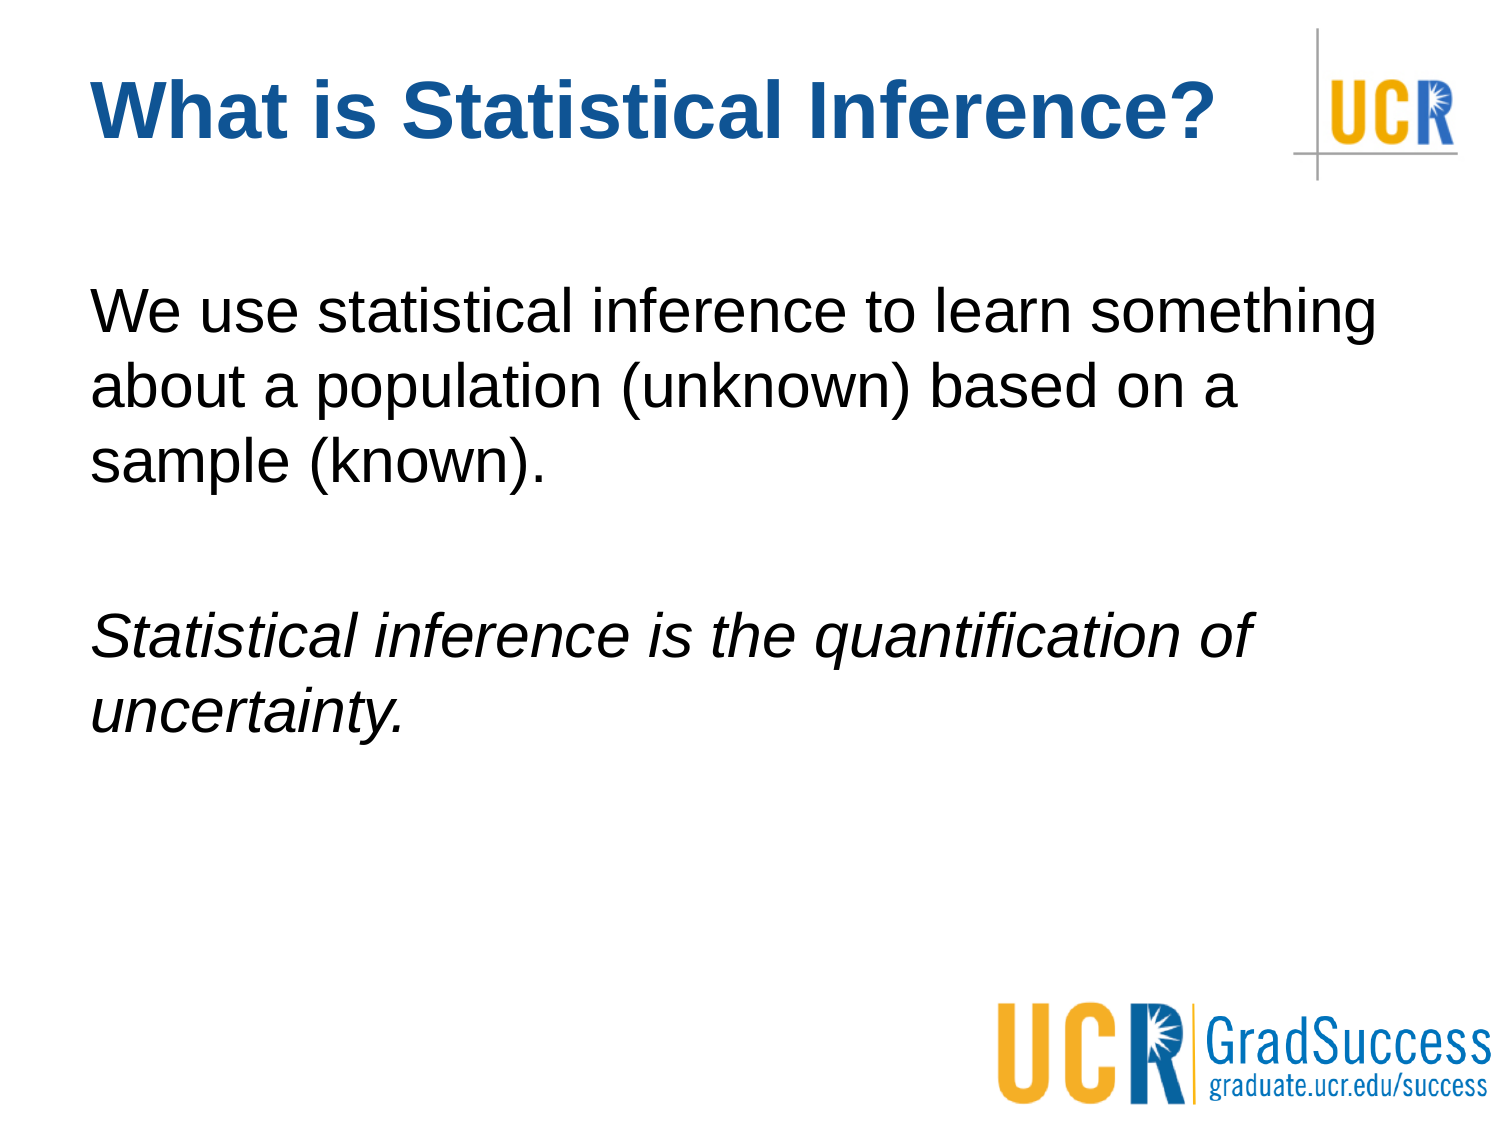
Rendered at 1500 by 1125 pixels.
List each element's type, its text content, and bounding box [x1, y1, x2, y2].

title What is Statistical Inference? [75, 37, 1300, 163]
picture [1282, 0, 1500, 196]
list We use statistical inference to learn something about a population (unknown) based on a sample (known). Statistical inference is the quantification of uncertainty. [75, 262, 1425, 988]
